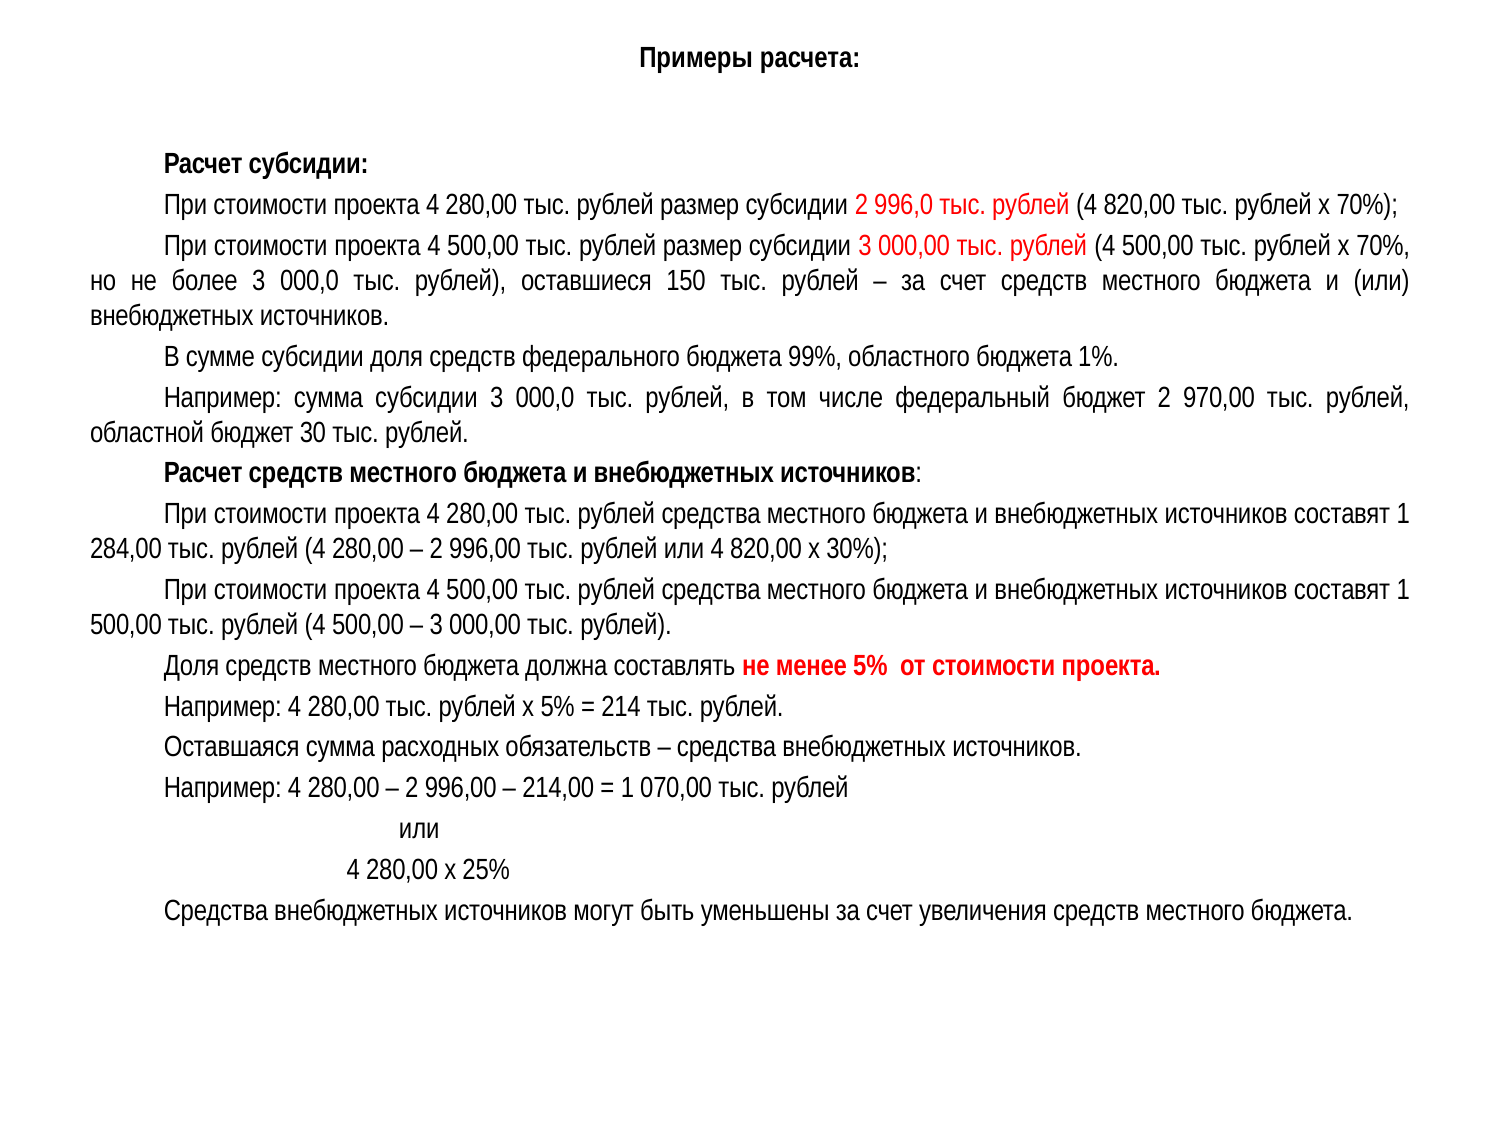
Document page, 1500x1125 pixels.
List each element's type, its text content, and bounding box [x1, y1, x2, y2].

list Расчет субсидии: При стоимости проекта 4 280,00 тыс. рублей размер субсидии 2 996,0 тыс. рублей (4 820,00 тыс. рублей х 70%); При стоимости проекта 4 500,00 тыс. рублей размер субсидии 3 000,00 тыс. рублей (4 500,00 тыс. рублей х 70%, но не более 3 000,0 тыс. рублей), оставшиеся 150 тыс. рублей – за счет средств местного бюджета и (или) внебюджетных источников. В сумме субсидии доля средств федерального бюджета 99%, областного бюджета 1%. Например: сумма субсидии 3 000,0 тыс. рублей, в том числе федеральный бюджет 2 970,00 тыс. рублей, областной бюджет 30 тыс. рублей. Расчет средств местного бюджета и внебюджетных источников: При стоимости проекта 4 280,00 тыс. рублей средства местного бюджета и внебюджетных источников составят 1 284,00 тыс. рублей (4 280,00 – 2 996,00 тыс. рублей или 4 820,00 х 30%); При стоимости проекта 4 500,00 тыс. рублей средства местного бюджета и внебюджетных источников составят 1 500,00 тыс. рублей (4 500,00 – 3 000,00 тыс. рублей). Доля средств местного бюджета должна составлять не менее 5% от стоимости проекта. Например: 4 280,00 тыс. рублей х 5% = 214 тыс. рублей. Оставшаяся сумма расходных обязательств – средства внебюджетных источников. Например: 4 280,00 – 2 996,00 – 214,00 = 1 070,00 тыс. рублей или 4 280,00 х 25% Средства внебюджетных источников могут быть уменьшены за счет увеличения средств местного бюджета. [75, 137, 1425, 976]
title Примеры расчета: [75, 45, 1425, 102]
